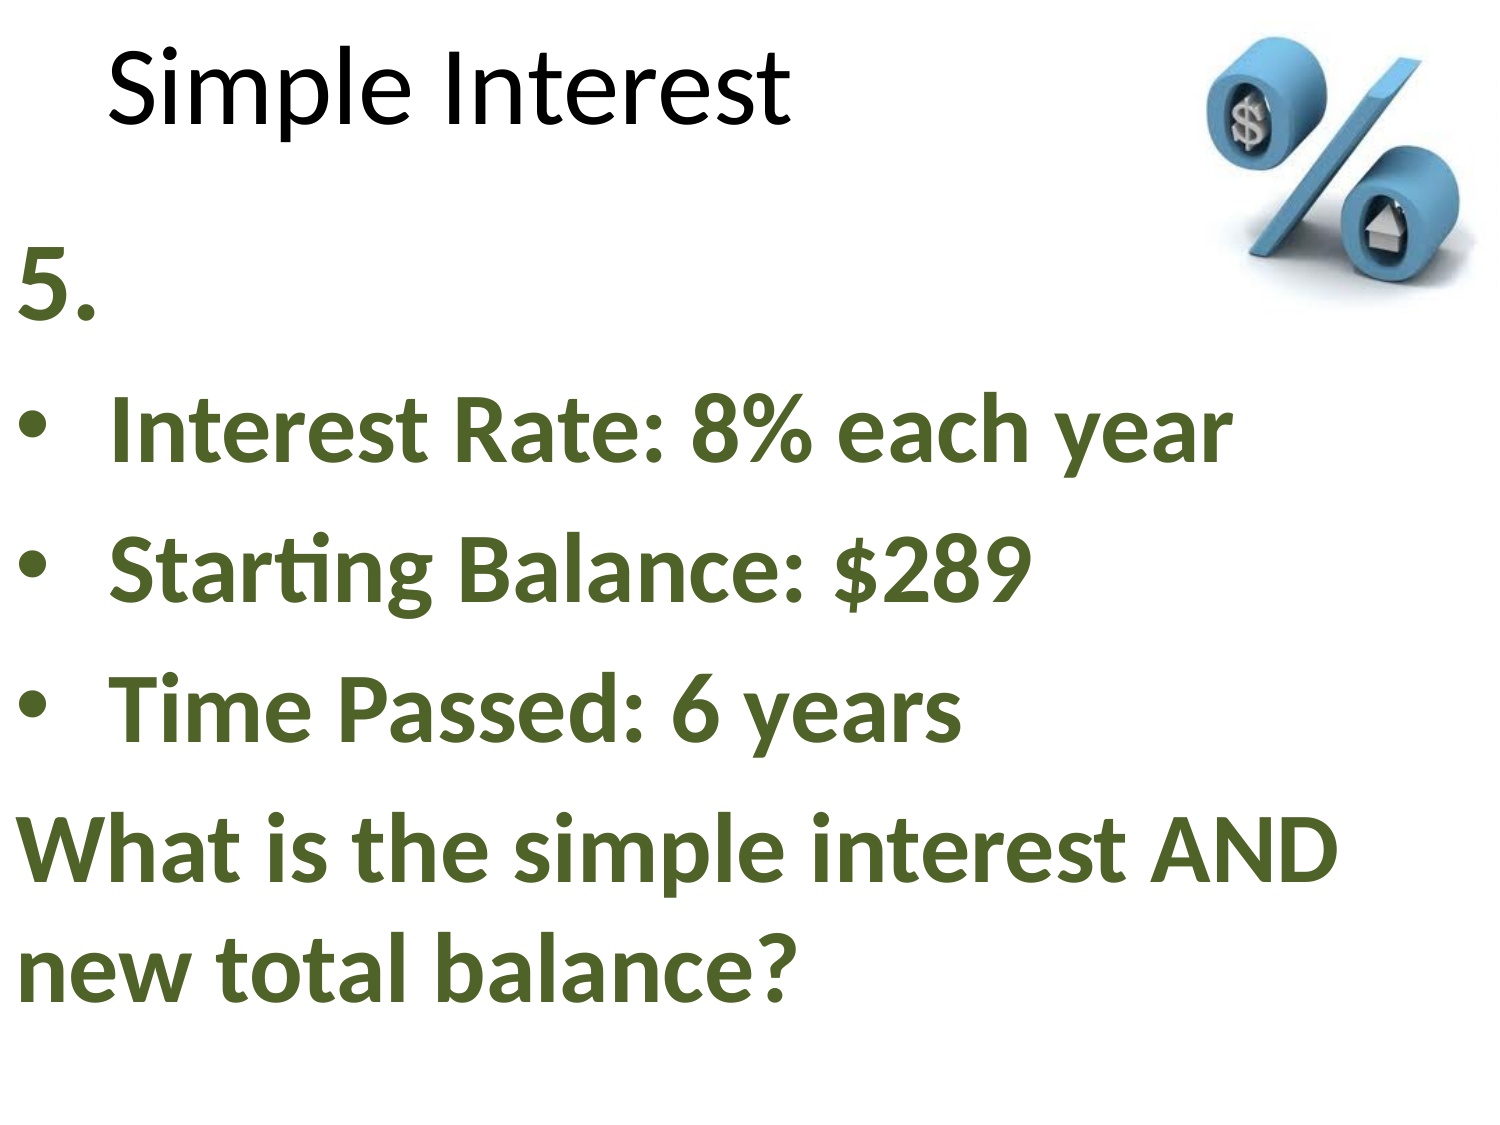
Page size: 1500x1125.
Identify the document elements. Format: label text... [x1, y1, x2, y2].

title Simple Interest [0, 3, 900, 200]
picture [1184, 0, 1498, 313]
subtitle 5. Interest Rate: 8% each year Starting Balance: $289 Time Passed: 6 years What is the simple interest AND new total balance? [0, 200, 1488, 1075]
